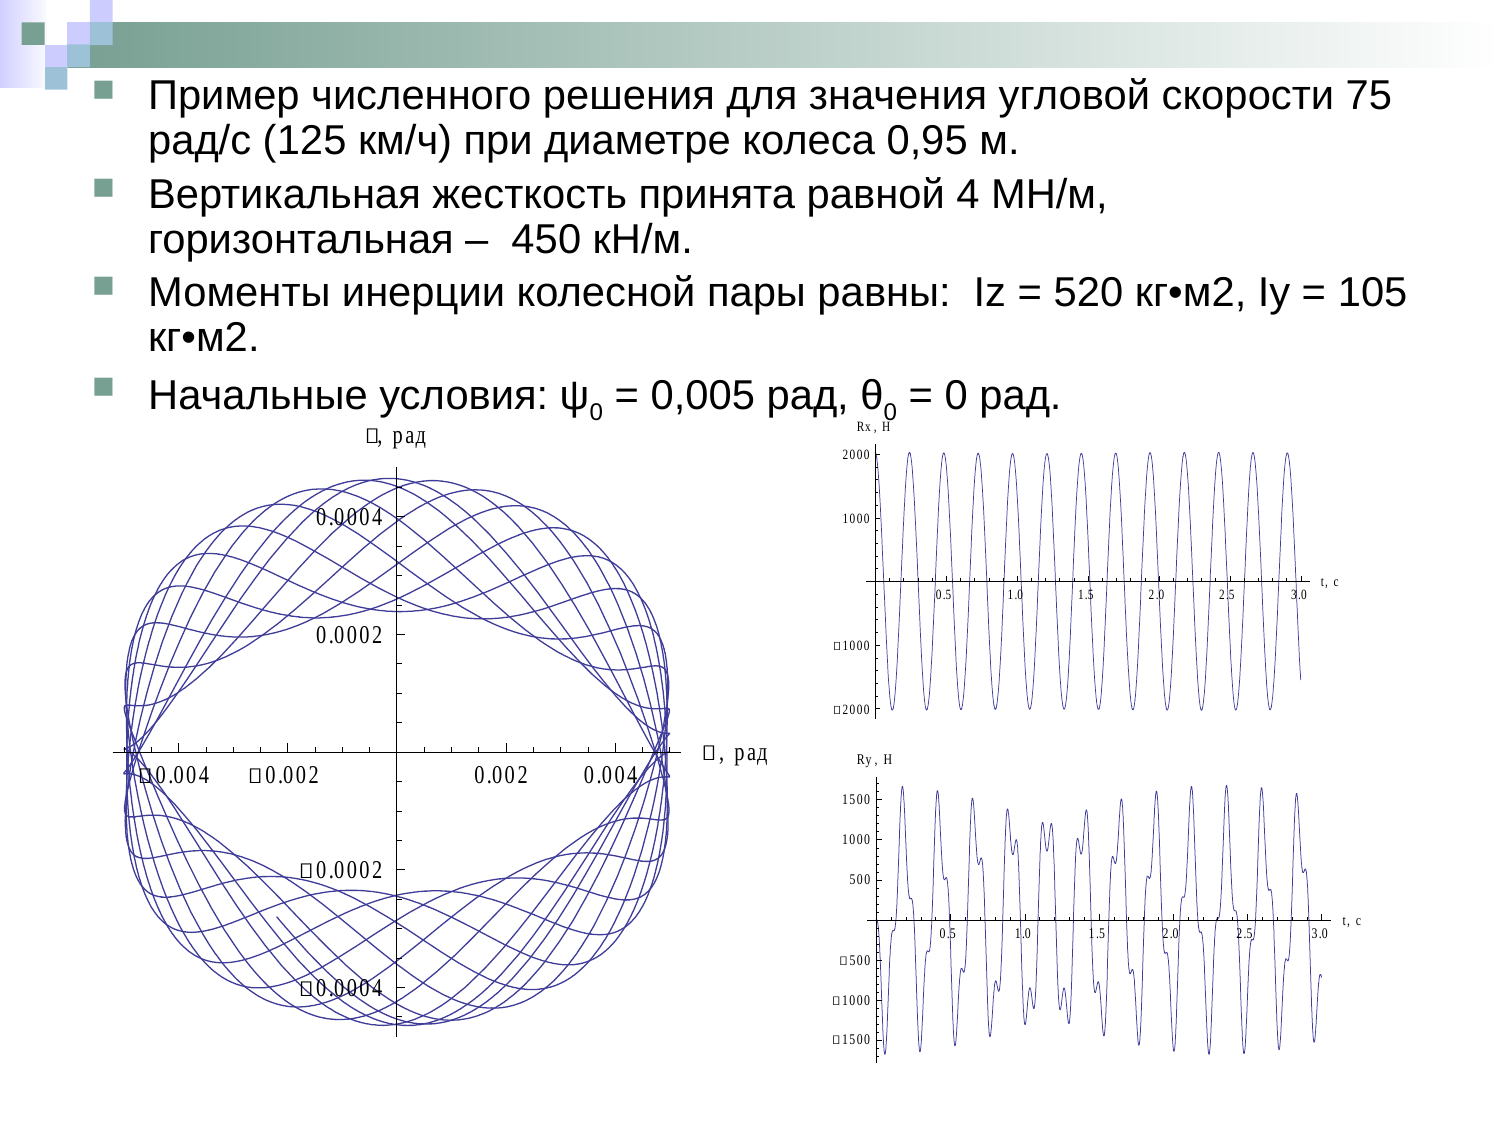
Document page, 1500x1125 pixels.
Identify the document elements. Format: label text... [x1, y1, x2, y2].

picture [831, 727, 1364, 1065]
picture [111, 420, 773, 1040]
list Пример численного решения для значения угловой скорости 75 рад/с (125 км/ч) при диаметре колеса 0,95 м. Вертикальная жесткость принята равной 4 МН/м, горизонтальная – 450 кН/м. Моменты инерции колесной пары равны: Iz = 520 кг•м2, Iy = 105 кг•м2. Начальные условия: ψ0 = 0,005 рад, θ0 = 0 рад. [76, 66, 1428, 433]
picture [832, 396, 1341, 720]
